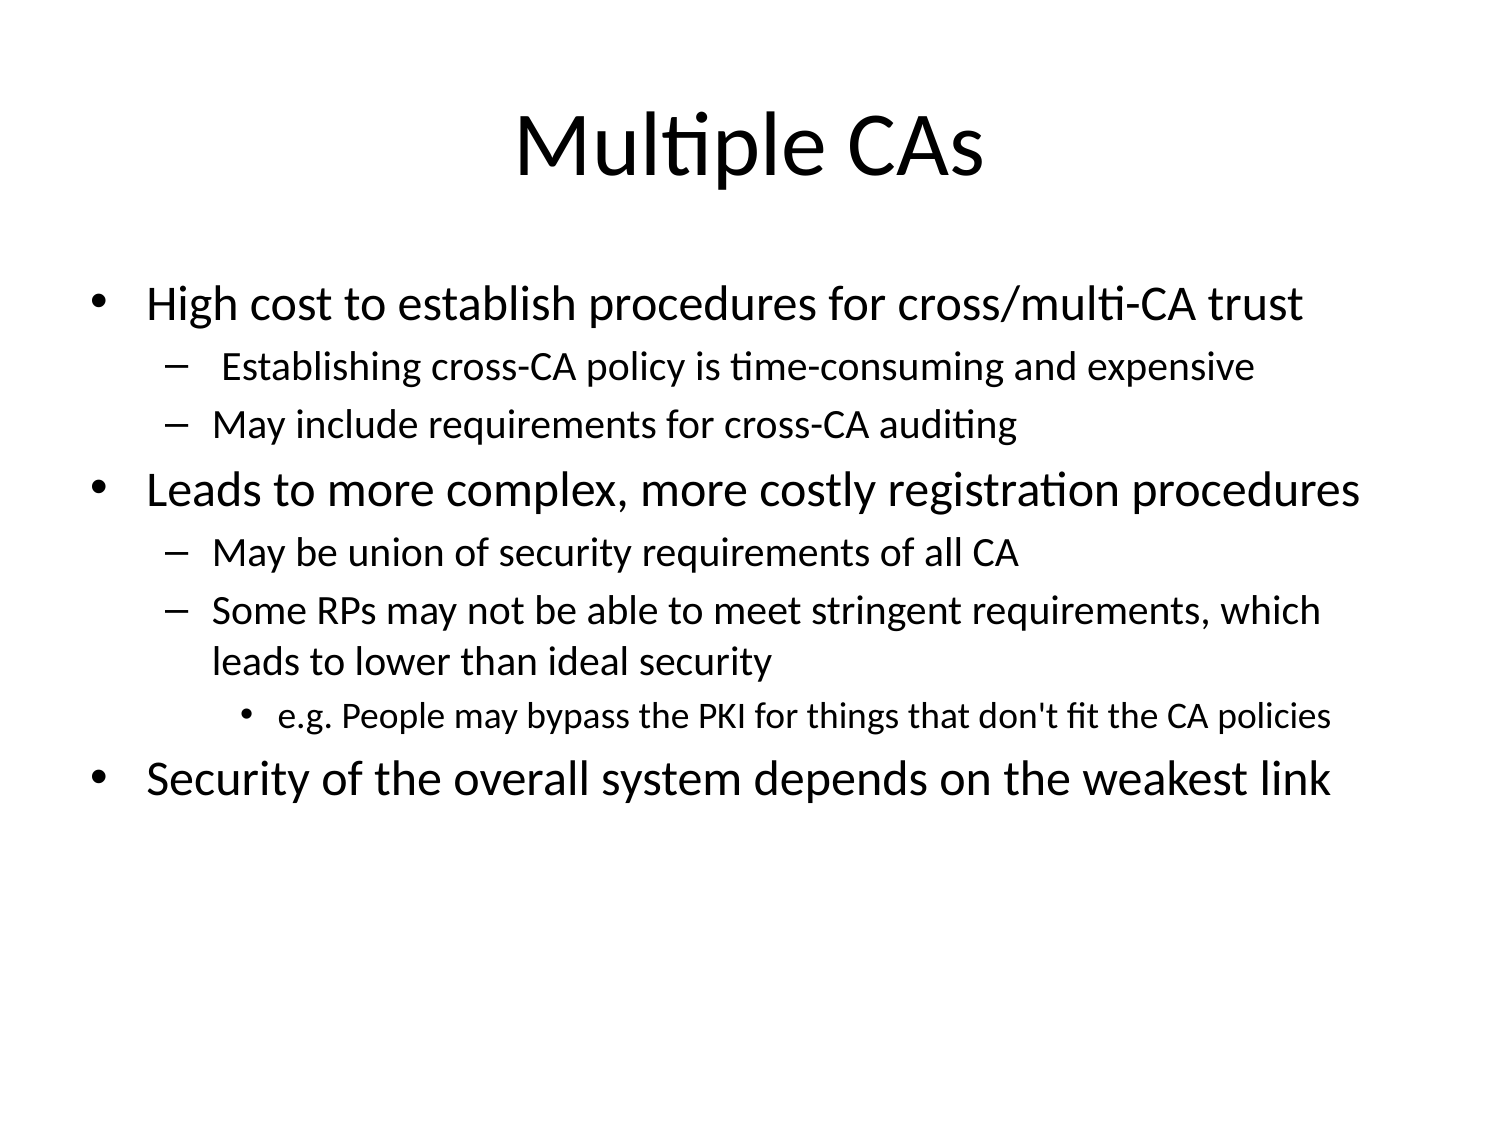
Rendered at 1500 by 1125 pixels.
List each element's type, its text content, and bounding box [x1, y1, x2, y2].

title Multiple CAs [75, 45, 1425, 233]
list High cost to establish procedures for cross/multi-CA trust Establishing cross-CA policy is time-consuming and expensive May include requirements for cross-CA auditing Leads to more complex, more costly registration procedures May be union of security requirements of all CA Some RPs may not be able to meet stringent requirements, which leads to lower than ideal security e.g. People may bypass the PKI for things that don't fit the CA policies Security of the overall system depends on the weakest link [75, 262, 1425, 1005]
